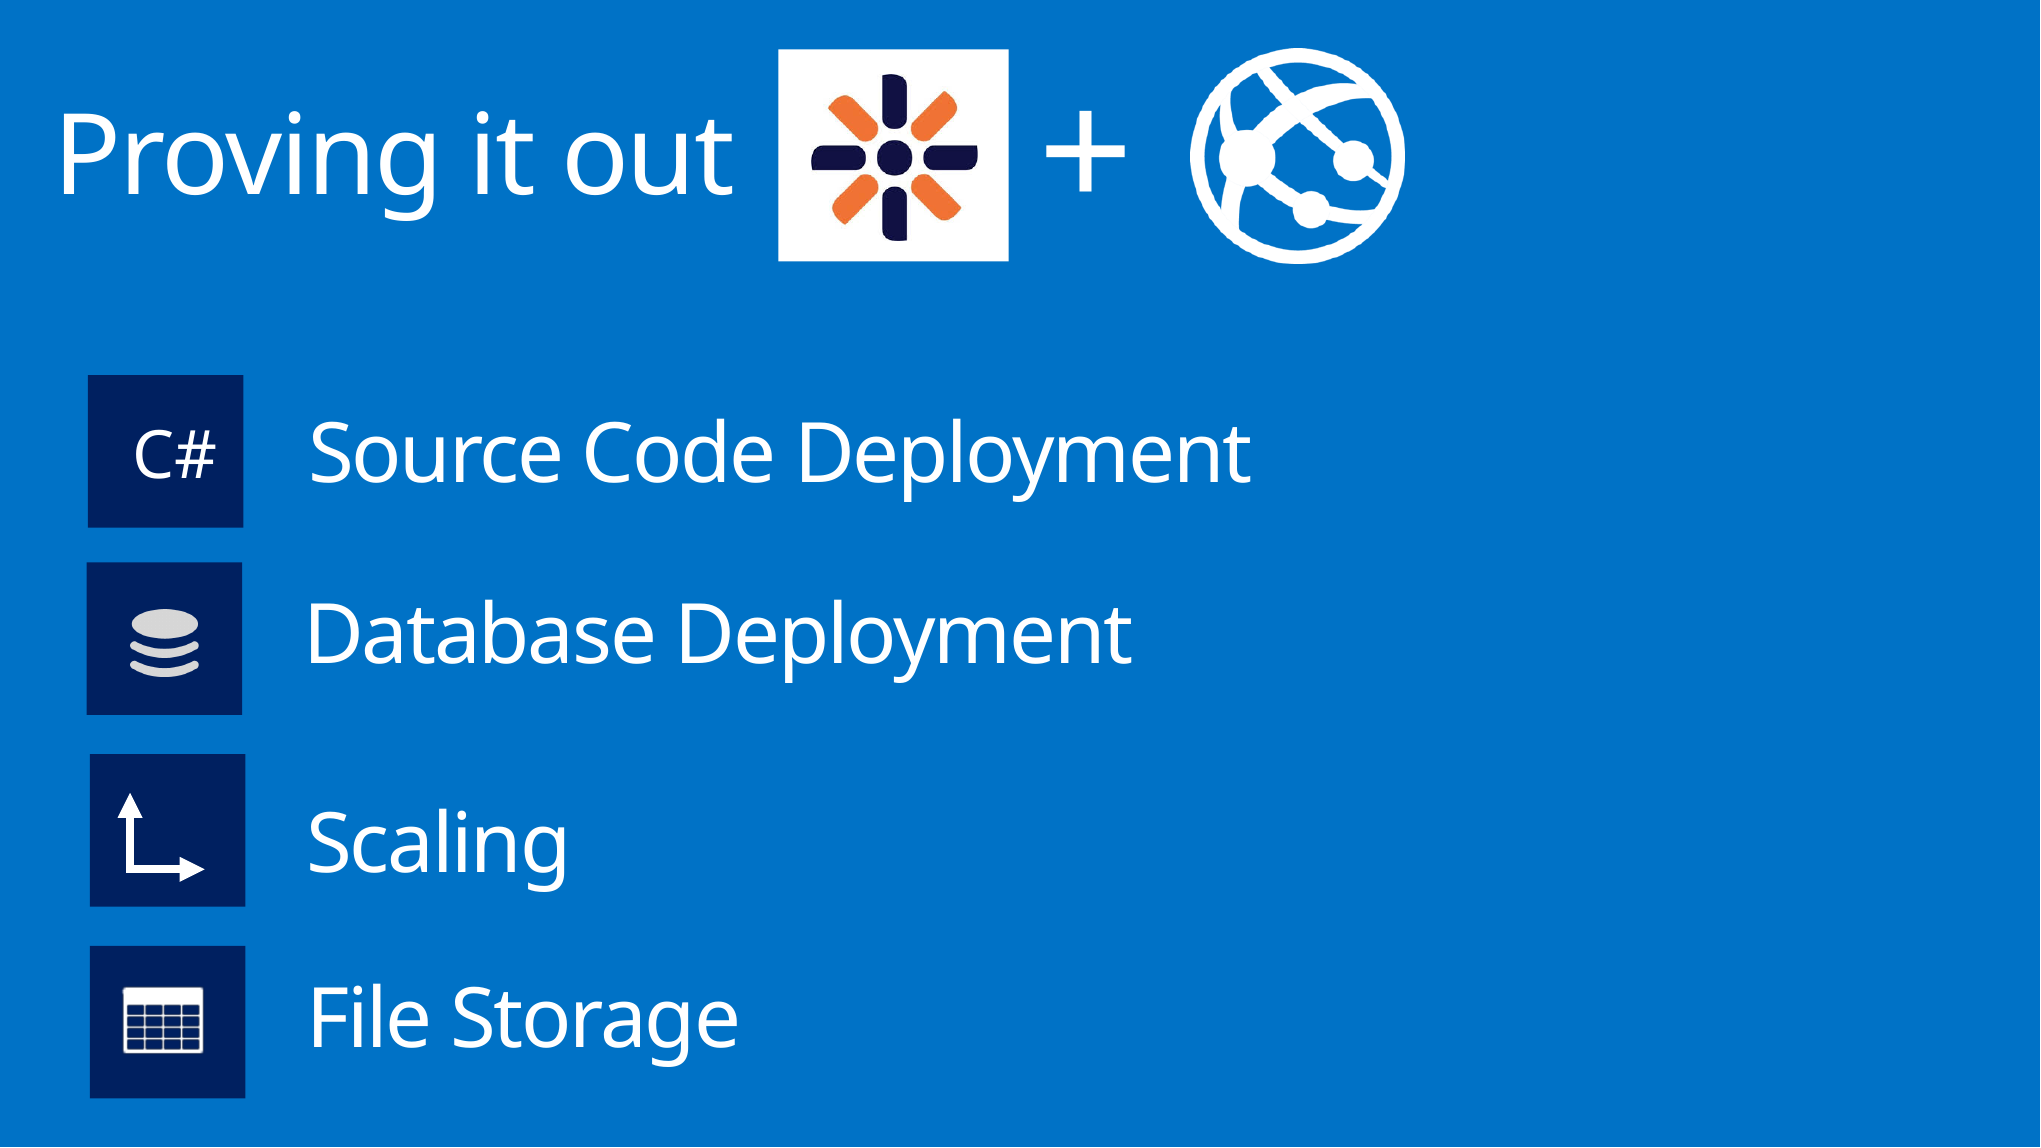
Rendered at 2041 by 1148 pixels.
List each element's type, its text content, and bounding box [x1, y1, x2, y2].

picture [1189, 48, 1405, 264]
text_box Database Deployment [279, 576, 1364, 728]
text_box File Storage [282, 960, 1367, 1111]
text_box Scaling [282, 785, 1367, 937]
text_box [86, 562, 243, 716]
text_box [89, 753, 246, 907]
text_box Source Code Deployment [284, 395, 1369, 546]
text_box [778, 48, 1008, 262]
text_box Proving it out [38, 90, 778, 241]
picture [810, 74, 978, 242]
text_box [89, 945, 246, 1099]
text_box + [1008, 42, 1206, 271]
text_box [87, 374, 247, 528]
